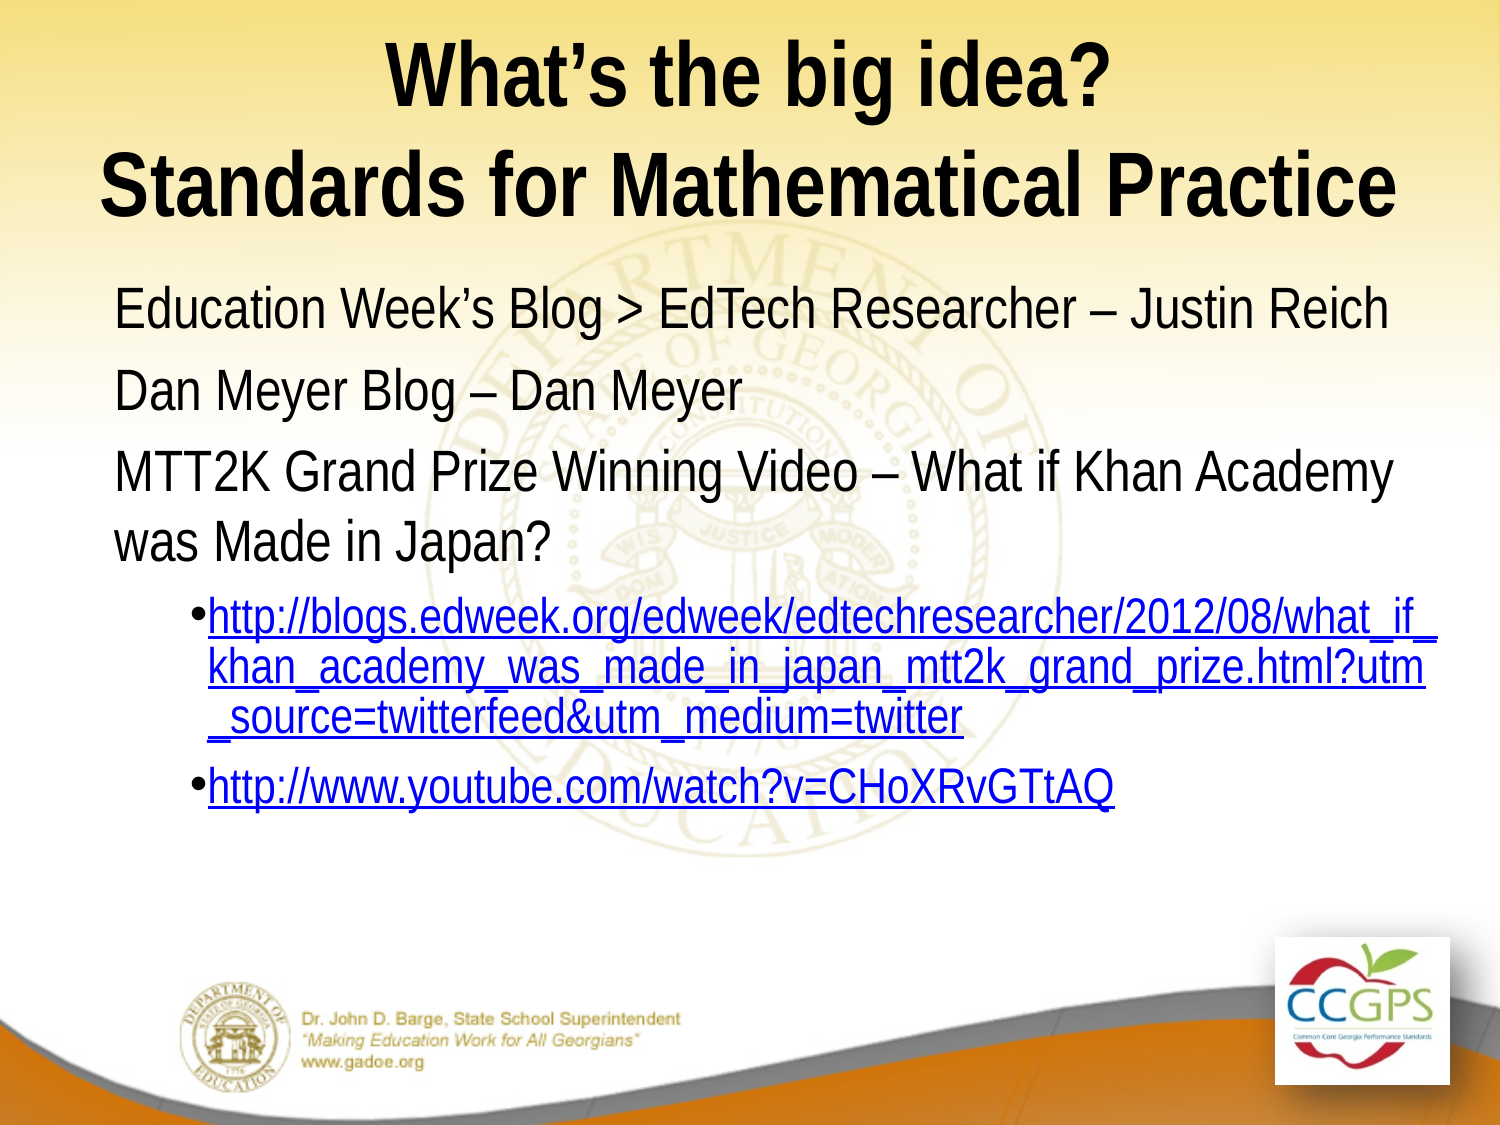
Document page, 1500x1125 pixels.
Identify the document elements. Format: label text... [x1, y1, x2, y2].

picture [0, 0, 1500, 1125]
subtitle Education Week’s Blog > EdTech Researcher – Justin Reich Dan Meyer Blog – Dan Meyer MTT2K Grand Prize Winning Video – What if Khan Academy was Made in Japan? http://blogs.edweek.org/edweek/edtechresearcher/2012/08/what_if_khan_academy_was_made_in_japan_mtt2k_grand_prize.html?utm_source=twitterfeed&utm_medium=twitter http://www.youtube.com/watch?v=CHoXRvGTtAQ [24, 262, 1463, 1051]
title What’s the big idea? Standards for Mathematical Practice [37, 37, 1463, 213]
